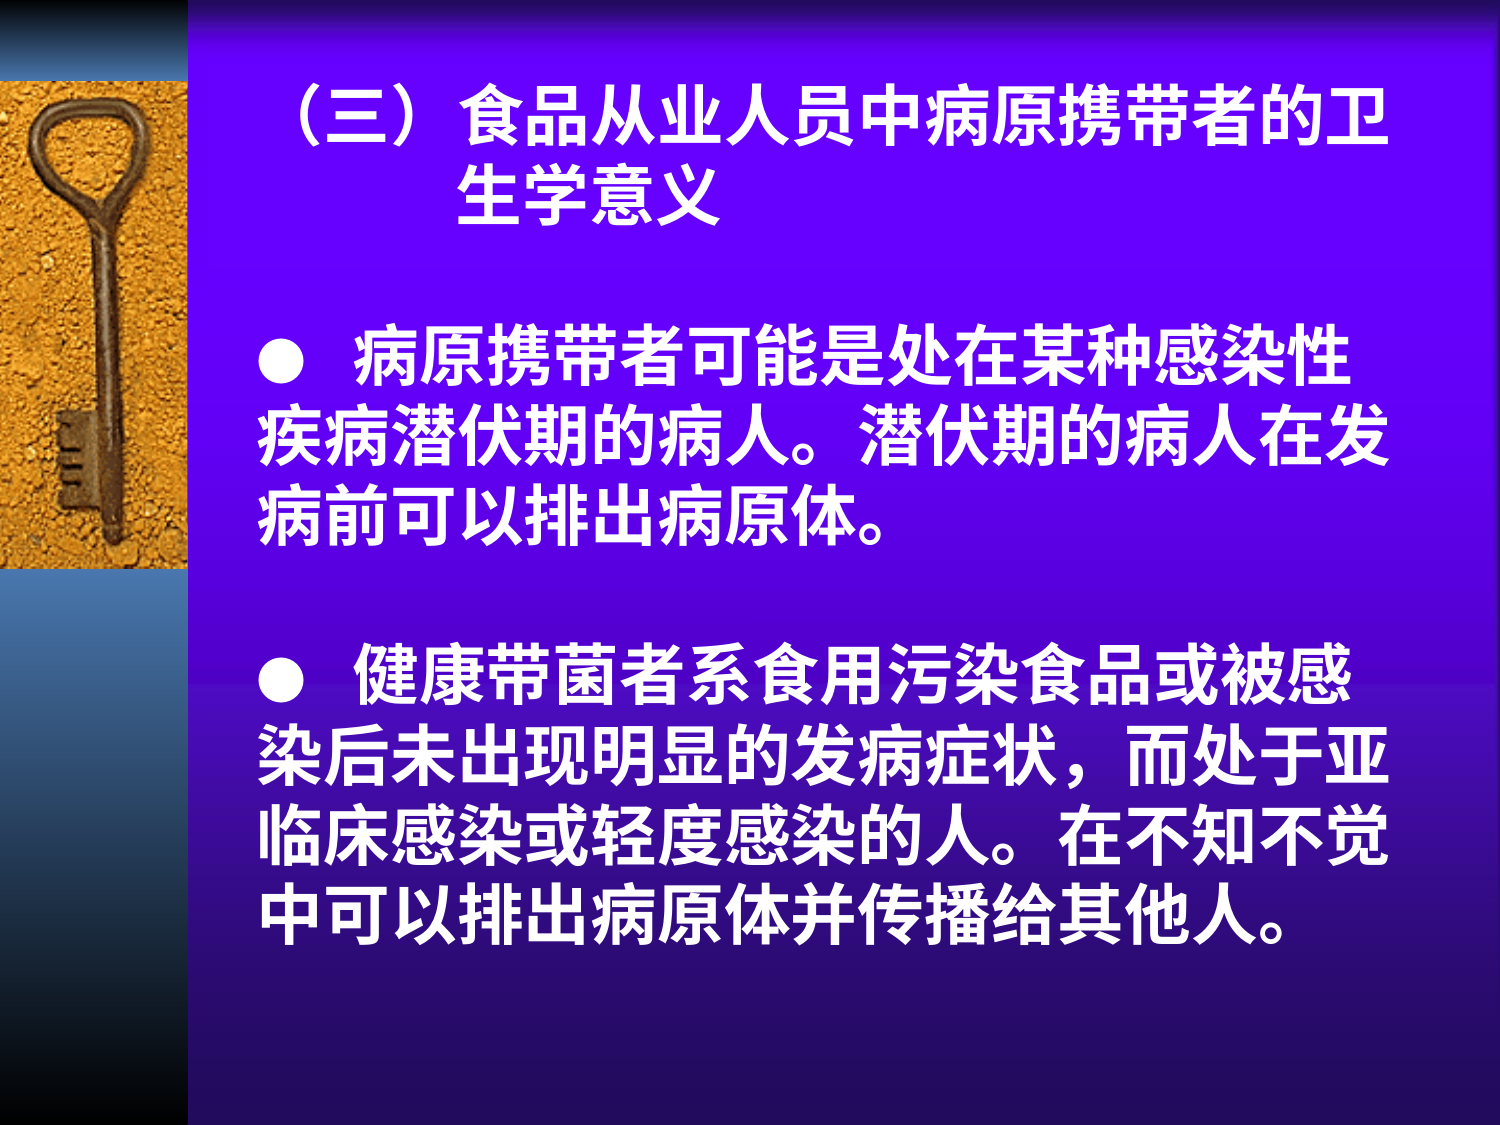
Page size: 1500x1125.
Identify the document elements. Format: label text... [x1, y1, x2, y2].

picture [0, 0, 1500, 1125]
text_box （三）食品从业人员中病原携带者的卫 生学意义 ● 病原携带者可能是处在某种感染性疾病潜伏期的病人。潜伏期的病人在发病前可以排出病原体。 ● 健康带菌者系食用污染食品或被感染后未出现明显的发病症状，而处于亚临床感染或轻度感染的人。在不知不觉中可以排出病原体并传播给其他人。 [242, 66, 1424, 961]
